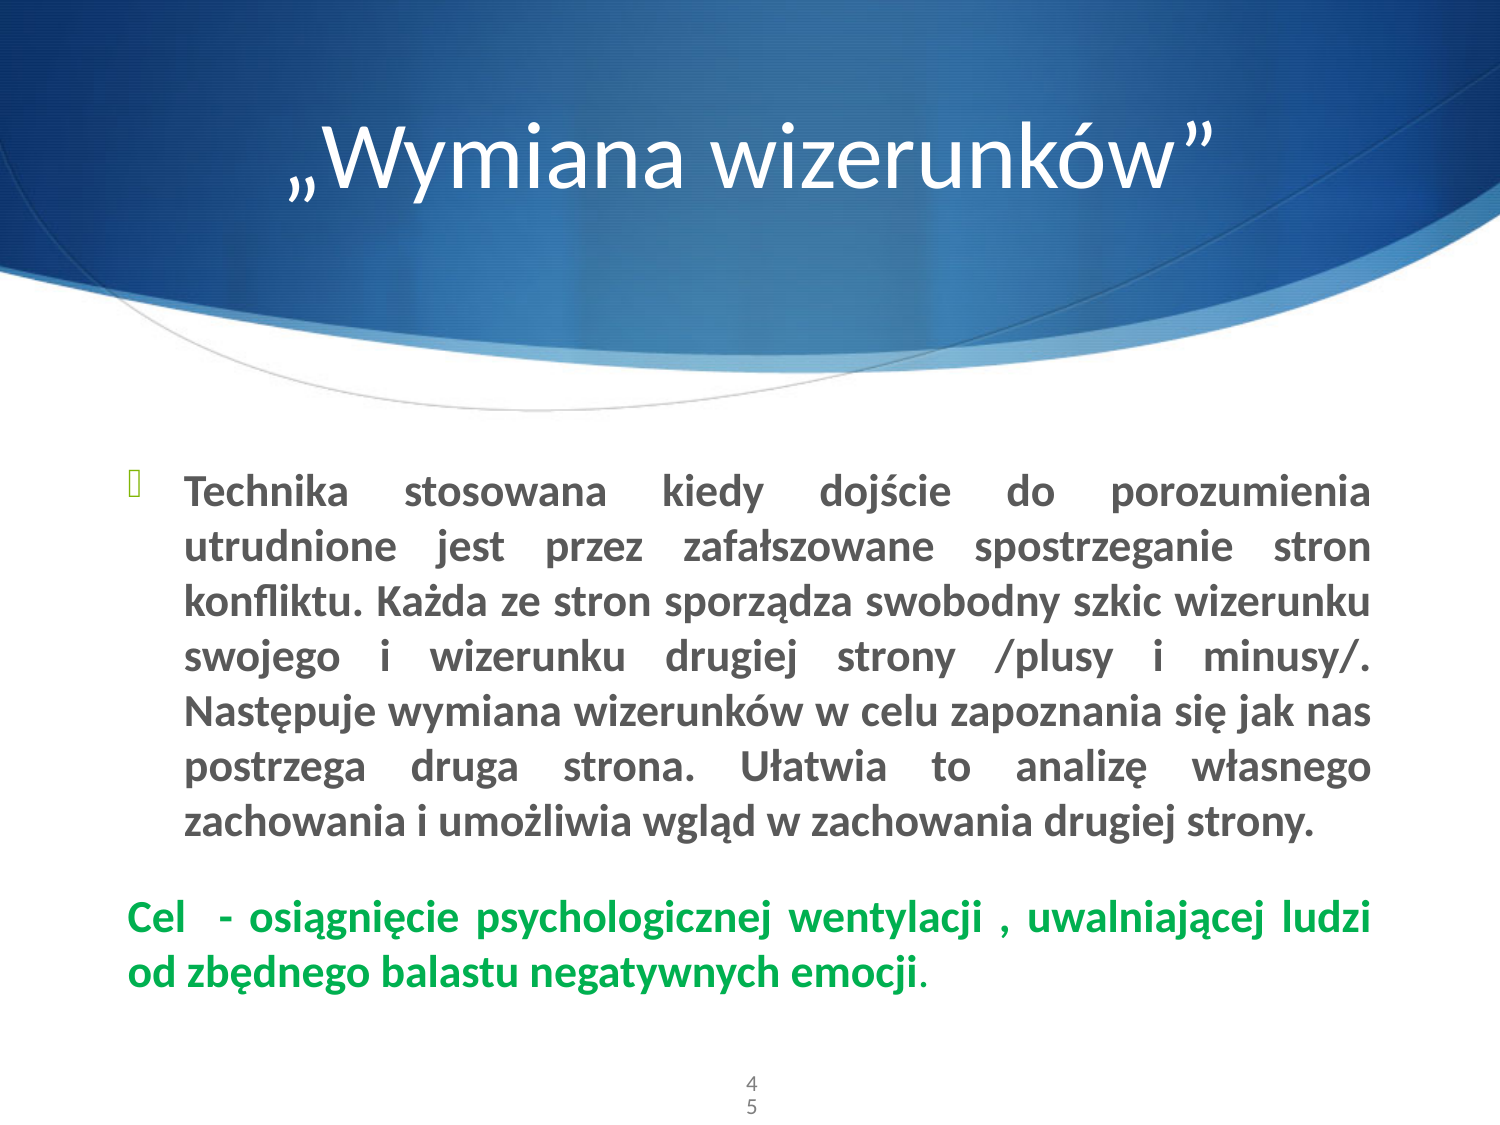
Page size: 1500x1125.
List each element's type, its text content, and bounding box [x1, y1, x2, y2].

slide_number 45 [730, 1062, 769, 1103]
picture [0, 0, 1500, 1125]
list Technika stosowana kiedy dojście do porozumienia utrudnione jest przez zafałszowane spostrzeganie stron konfliktu. Każda ze stron sporządza swobodny szkic wizerunku swojego i wizerunku drugiej strony /plusy i minusy/. Następuje wymiana wizerunków w celu zapoznania się jak nas postrzega druga strona. Ułatwia to analizę własnego zachowania i umożliwia wgląd w zachowania drugiej strony. Cel - osiągnięcie psychologicznej wentylacji , uwalniającej ludzi od zbędnego balastu negatywnych emocji. [121, 454, 1379, 991]
title „Wymiana wizerunków” [75, 0, 1425, 301]
